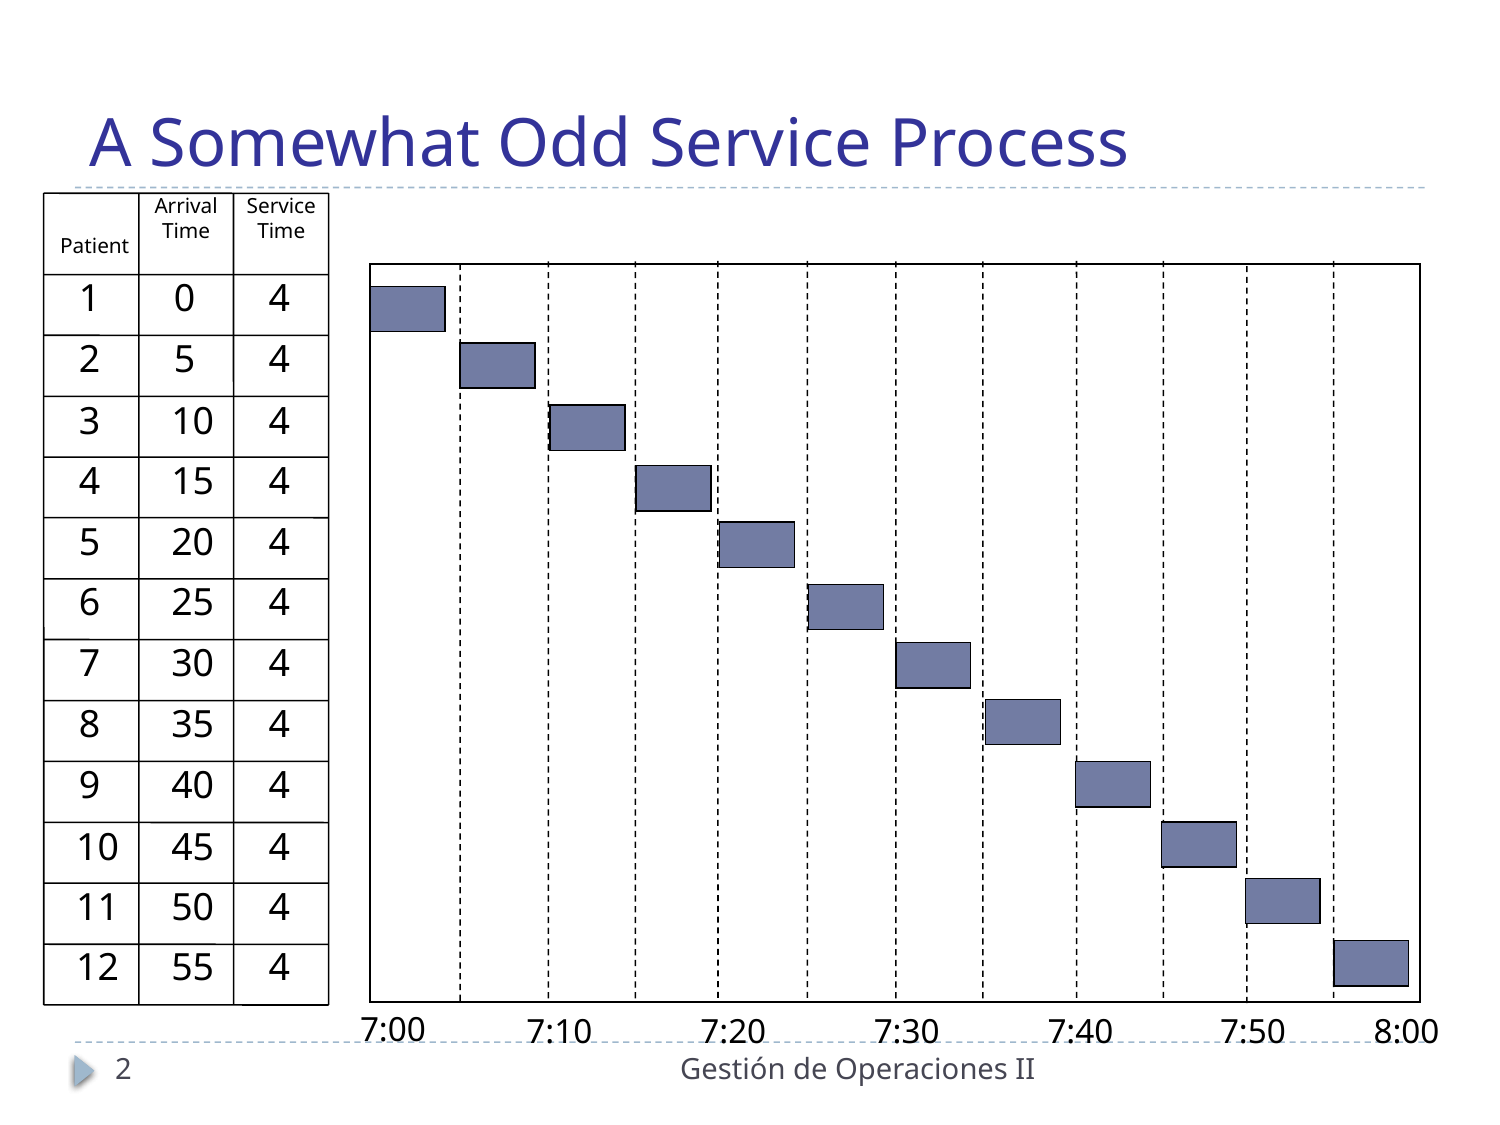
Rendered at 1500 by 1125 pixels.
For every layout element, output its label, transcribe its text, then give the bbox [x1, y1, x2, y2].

title A Somewhat Odd Service Process [75, 37, 1425, 188]
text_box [345, 260, 1455, 1059]
footer Gestión de Operaciones II [475, 1071, 1051, 1103]
slide_number 2 [100, 1042, 426, 1103]
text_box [43, 192, 329, 1006]
